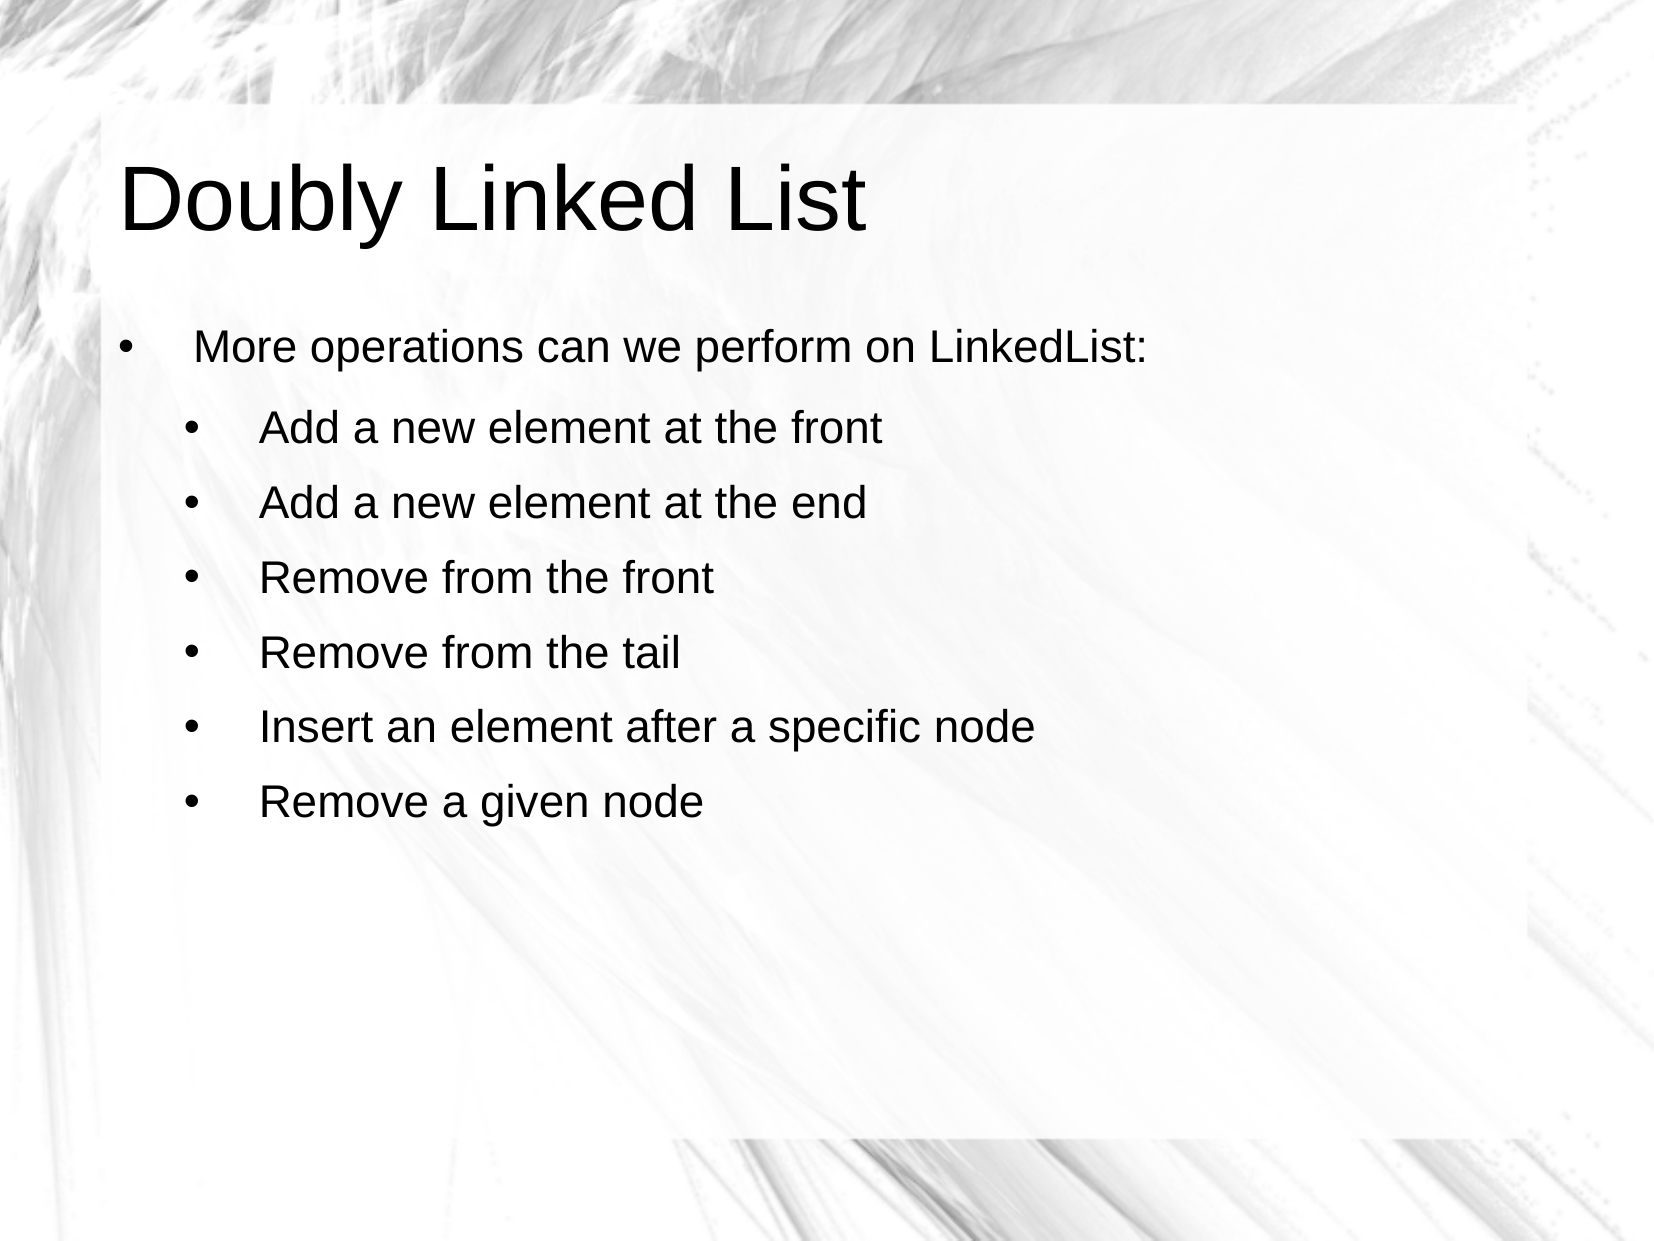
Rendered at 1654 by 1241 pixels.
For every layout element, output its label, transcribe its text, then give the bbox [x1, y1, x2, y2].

title Doubly Linked List [118, 112, 1506, 281]
picture [0, 0, 1654, 1241]
list More operations can we perform on LinkedList: Add a new element at the front Add a new element at the end Remove from the front Remove from the tail Insert an element after a specific node Remove a given node [118, 319, 1571, 1109]
